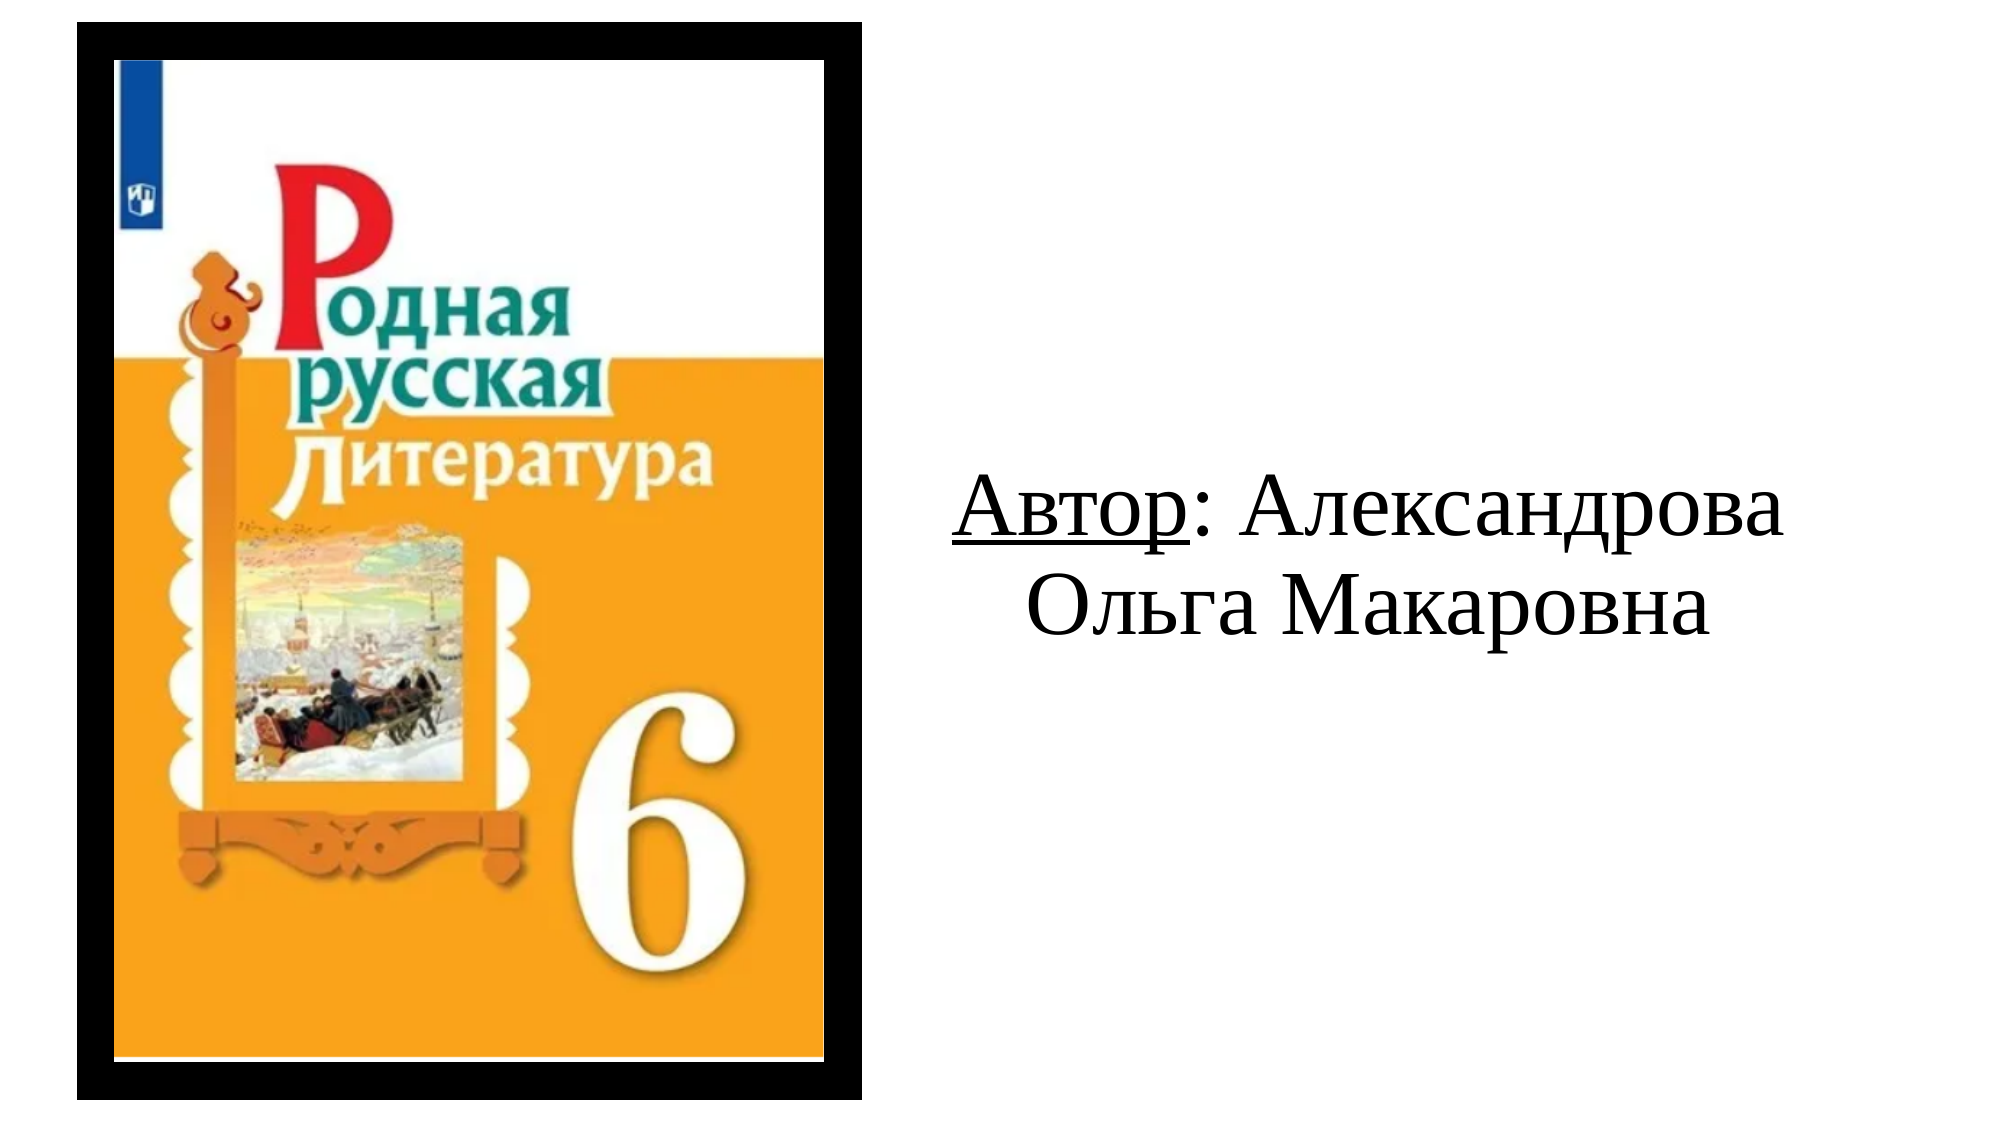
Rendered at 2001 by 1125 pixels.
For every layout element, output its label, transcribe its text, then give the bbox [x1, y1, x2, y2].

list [114, 59, 825, 1063]
title Автор: Александрова Ольга Макаровна [875, 59, 1863, 1050]
